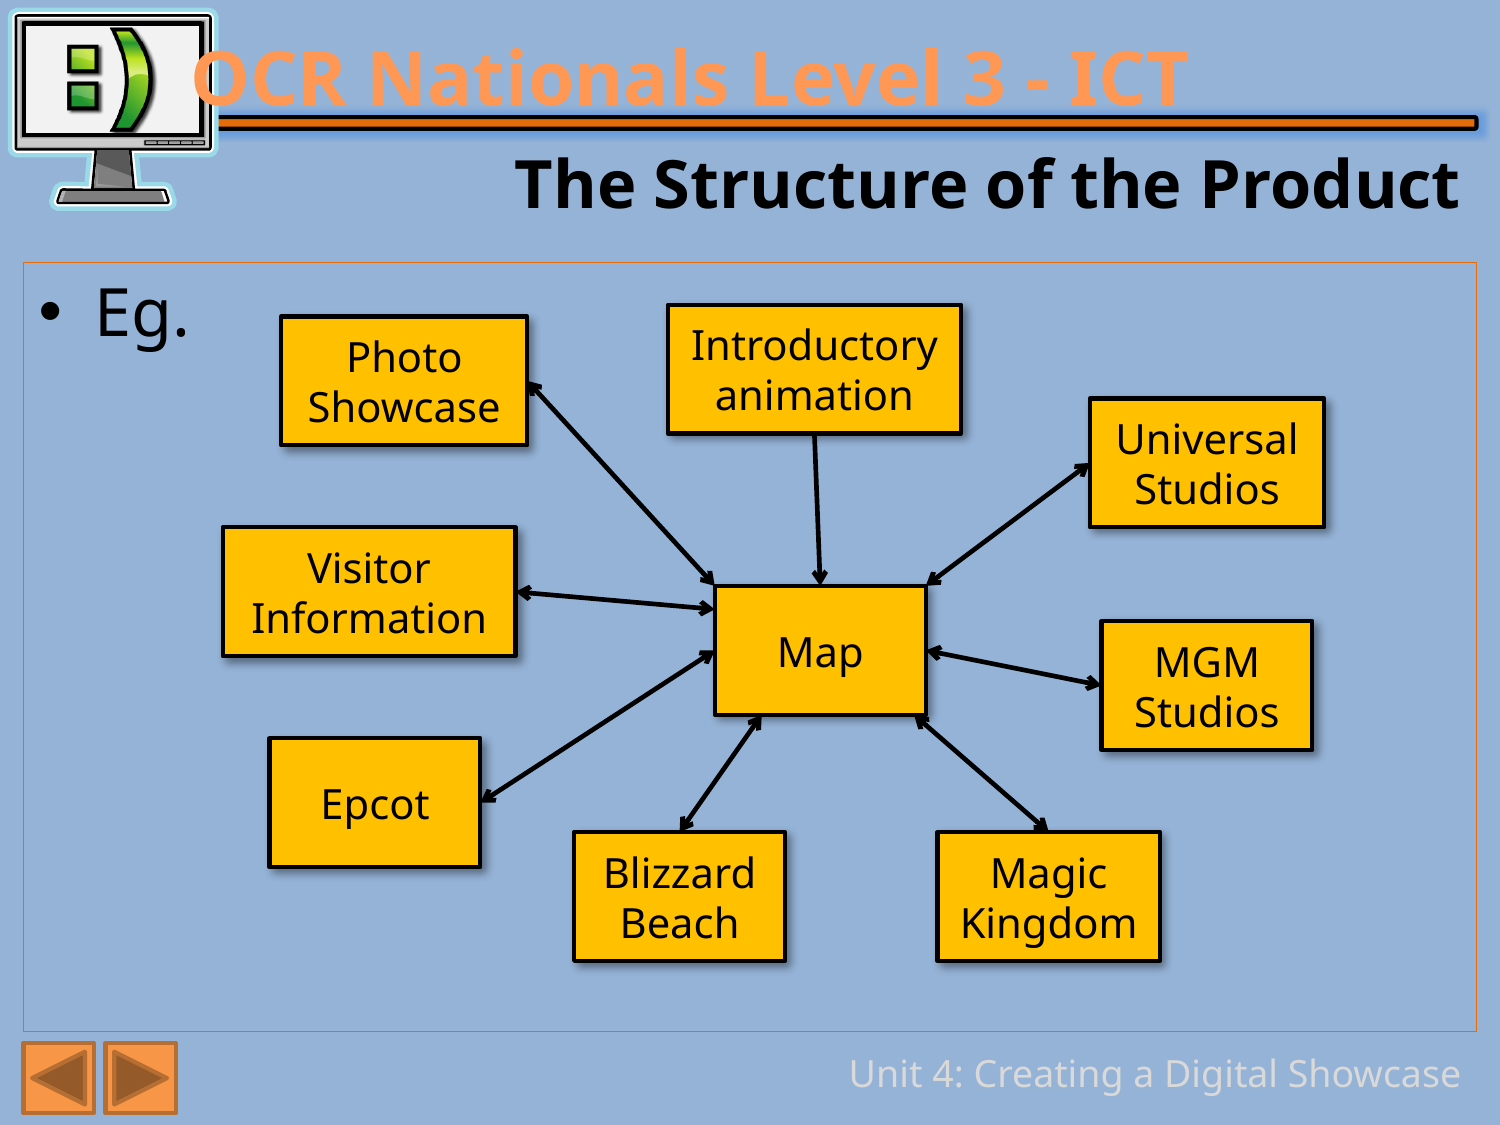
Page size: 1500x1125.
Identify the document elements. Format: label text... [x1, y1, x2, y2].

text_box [925, 462, 1091, 587]
text_box Blizzard Beach [572, 830, 787, 963]
text_box Epcot [267, 736, 482, 869]
title The Structure of the Product [187, 117, 1477, 247]
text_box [922, 705, 1041, 841]
text_box Map [713, 584, 928, 717]
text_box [515, 591, 716, 610]
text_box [925, 650, 1102, 686]
text_box Magic Kingdom [935, 830, 1162, 963]
text_box Photo Showcase [279, 314, 529, 447]
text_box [480, 650, 716, 803]
text_box Visitor Information [221, 525, 518, 658]
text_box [527, 380, 716, 587]
list Eg. [23, 262, 1477, 1032]
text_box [661, 732, 780, 815]
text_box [740, 506, 894, 513]
text_box Universal Studios [1088, 396, 1326, 529]
text_box Introductory animation [666, 303, 963, 436]
text_box MGM Studios [1099, 619, 1314, 752]
picture [48, 21, 172, 139]
